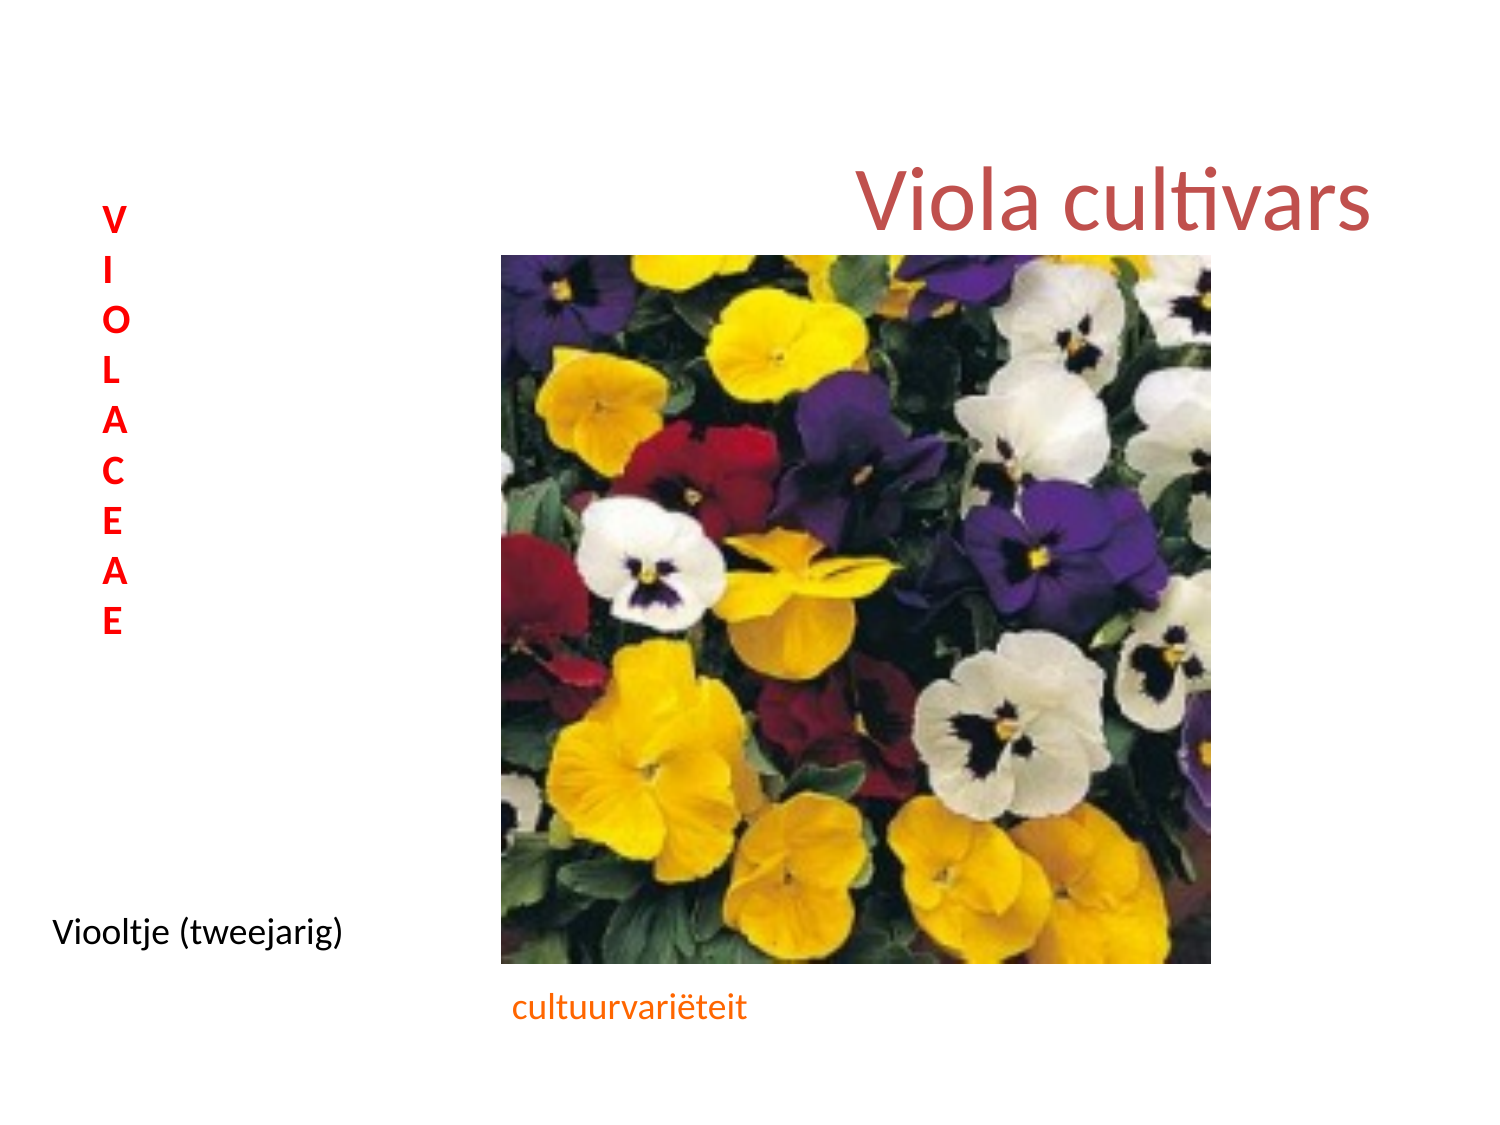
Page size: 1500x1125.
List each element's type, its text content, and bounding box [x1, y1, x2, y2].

text_box VIOLACEAE [87, 184, 150, 650]
text_box cultuurvariëteit [50, 974, 763, 1035]
text_box Viooltje (tweejarig) [37, 899, 496, 960]
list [501, 255, 1211, 965]
title Viola cultivars [112, 99, 1388, 288]
